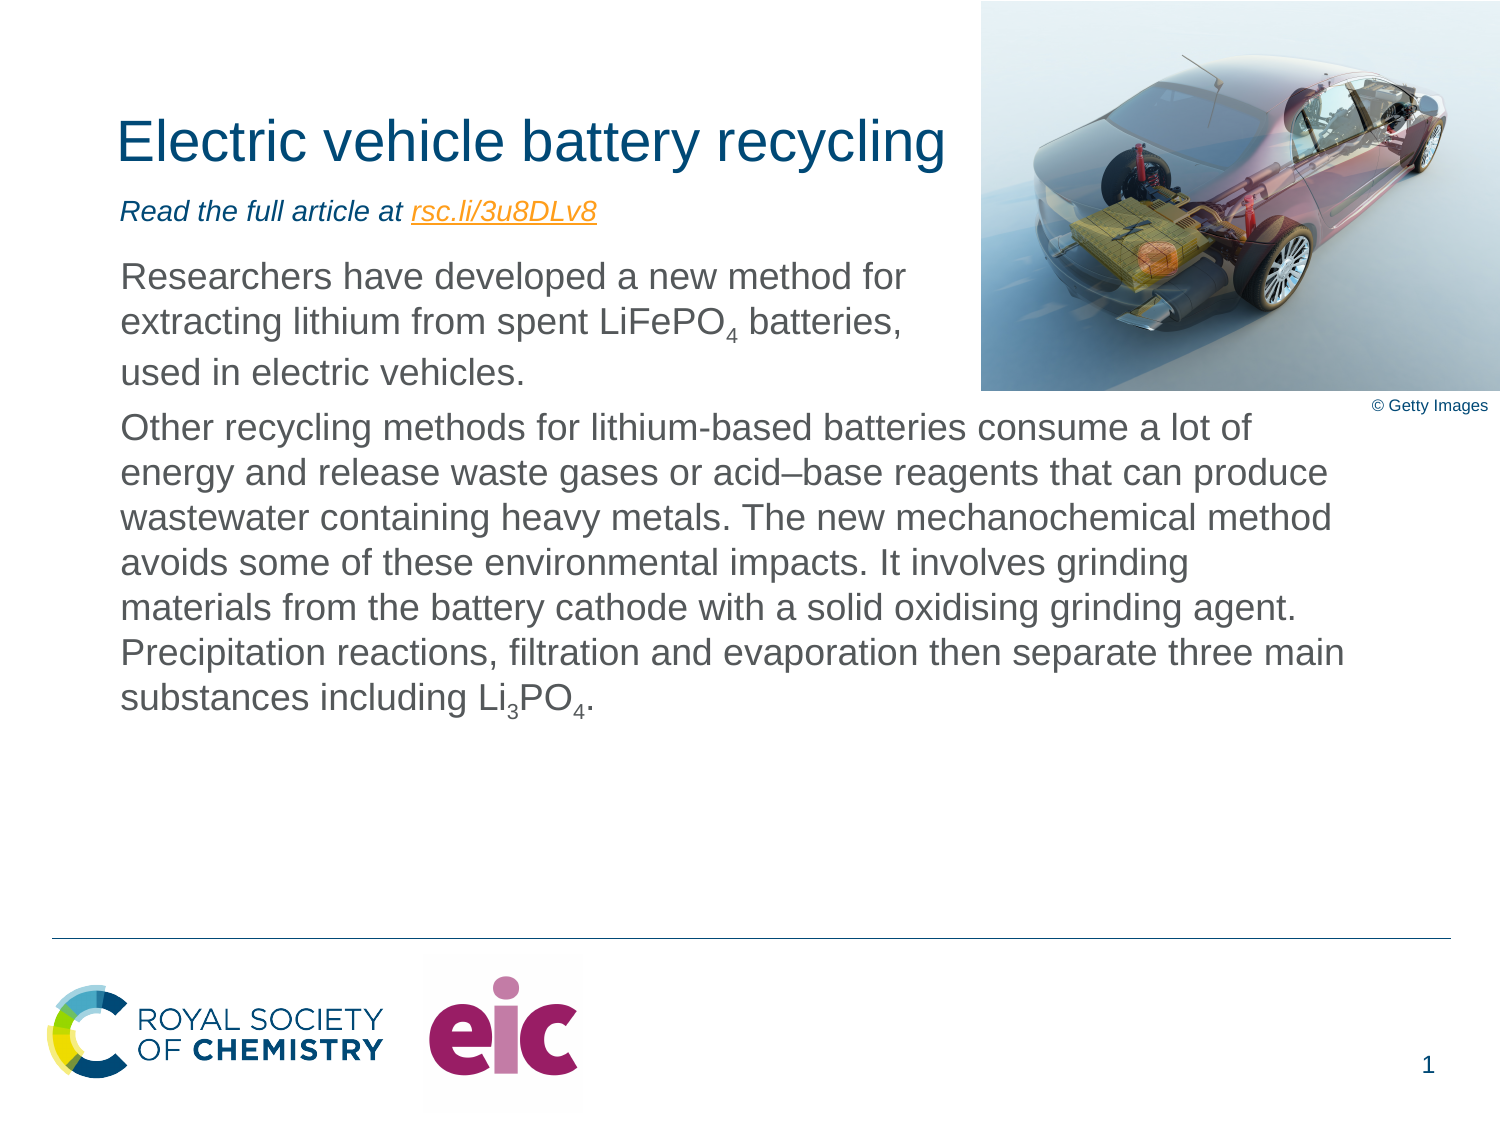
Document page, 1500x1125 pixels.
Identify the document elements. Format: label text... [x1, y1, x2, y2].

picture [0, 938, 583, 1125]
text_box Read the full article at rsc.li/3u8DLv8 [104, 185, 981, 235]
list Other recycling methods for lithium-based batteries consume a lot of energy and release waste gases or acid–base reagents that can produce wastewater containing heavy metals. The new mechanochemical method avoids some of these environmental impacts. It involves grinding materials from the battery cathode with a solid oxidising grinding agent. Precipitation reactions, filtration and evaporation then separate three main substances including Li3PO4. [105, 395, 1367, 896]
text_box © Getty Images [1320, 391, 1500, 423]
text_box Researchers have developed a new method for extracting lithium from spent LiFePO4 batteries, used in electric vehicles. [105, 244, 948, 421]
slide_number 1 [1113, 1033, 1451, 1094]
picture [981, 1, 1500, 391]
title Electric vehicle battery recycling [101, 33, 981, 251]
